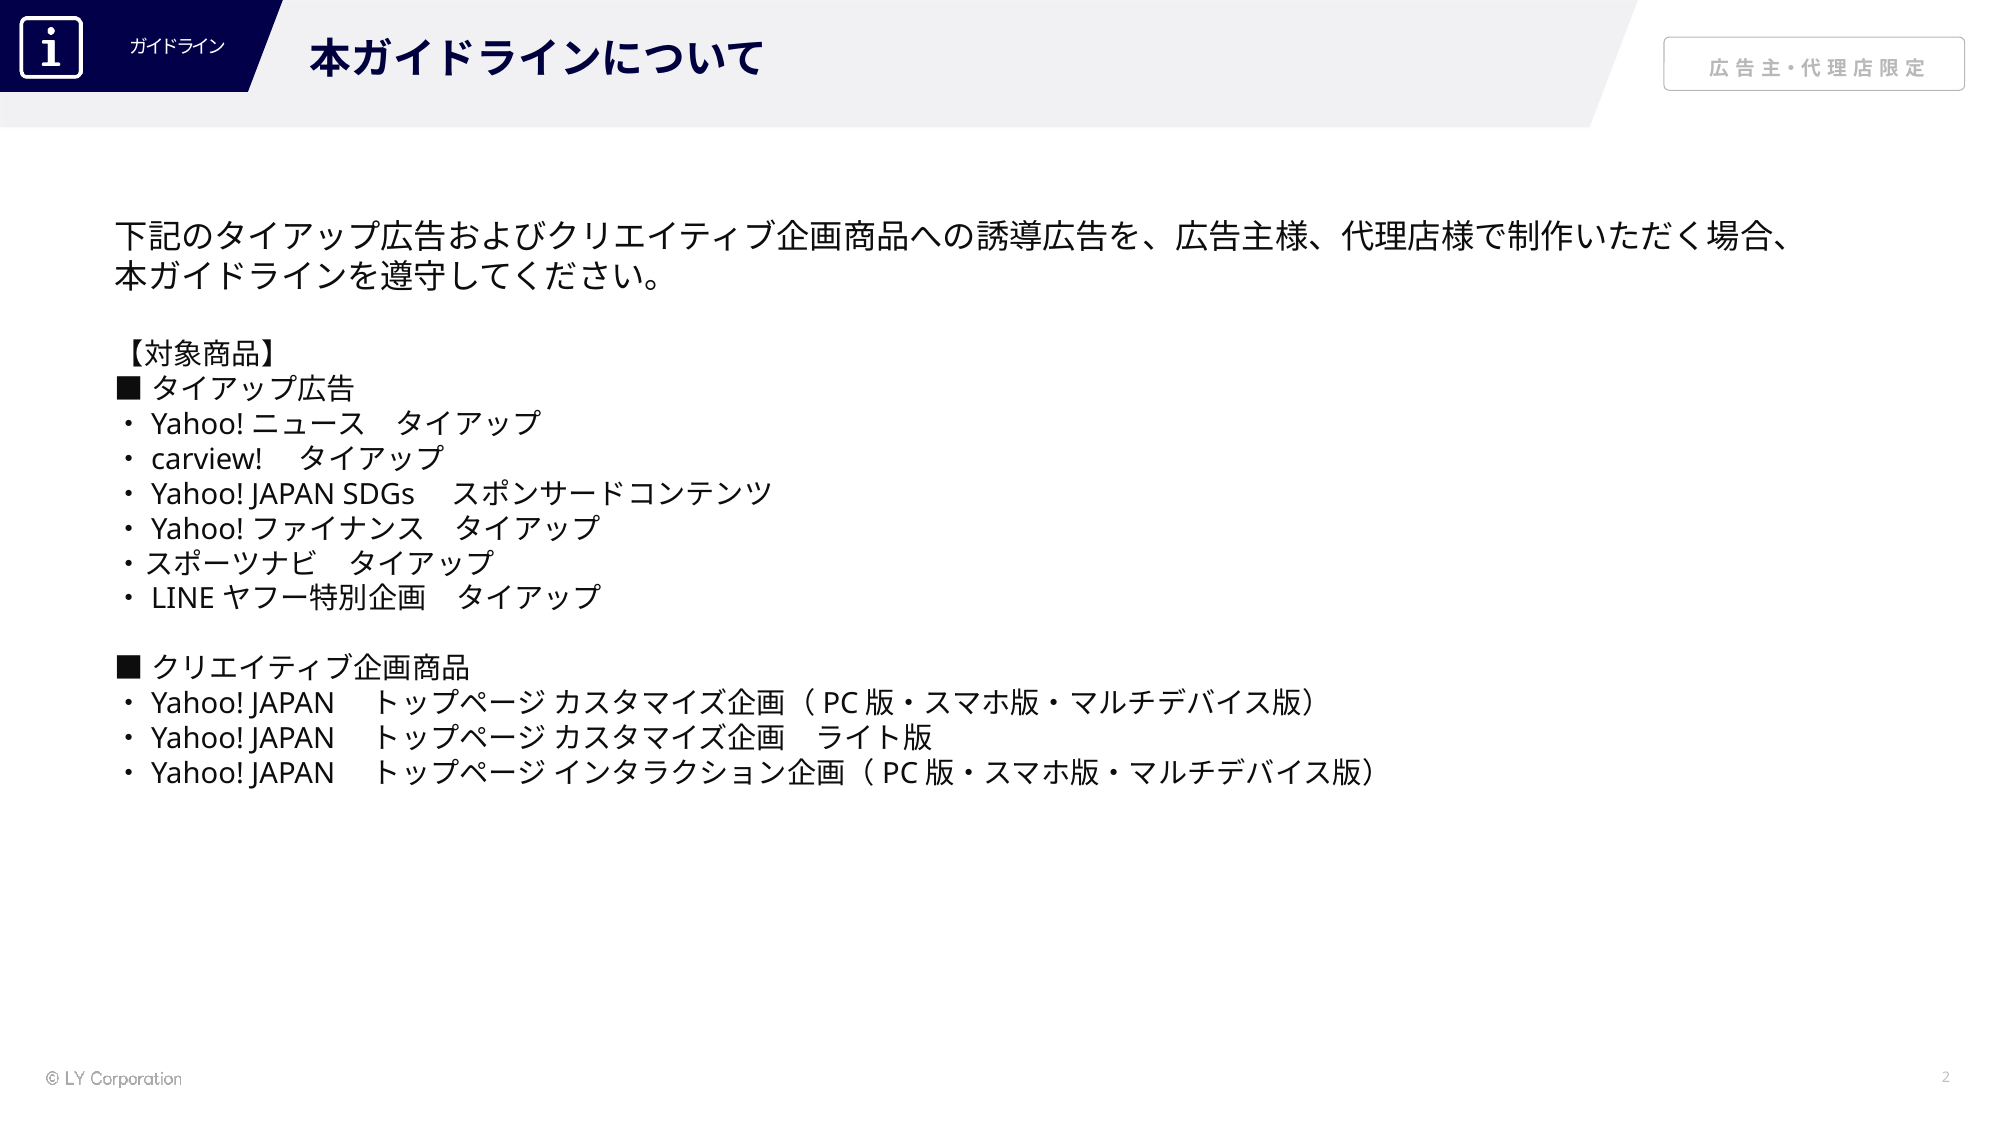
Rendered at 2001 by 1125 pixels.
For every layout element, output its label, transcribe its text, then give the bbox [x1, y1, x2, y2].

picture [46, 1071, 181, 1088]
text_box 本ガイドラインについて [309, 32, 2000, 125]
list ガイドライン [129, 11, 272, 79]
picture [9, 5, 92, 87]
text_box 下記のタイアップ広告およびクリエイティブ企画商品への誘導広告を、広告主様、代理店様で制作いただく場合、 本ガイドラインを遵守してください。 【対象商品】 ■タイアップ広告 ・Yahoo!ニュース タイアップ ・carview! タイアップ ・Yahoo! JAPAN SDGs スポンサードコンテンツ ・Yahoo!ファイナンス タイアップ ・スポーツナビ タイアップ ・LINEヤフー特別企画 タイアップ ■クリエイティブ企画商品 ・Yahoo! JAPAN トップページ カスタマイズ企画（PC版・スマホ版・マルチデバイス版） ・Yahoo! JAPAN トップページ カスタマイズ企画 ライト版 ・Yahoo! JAPAN トップページ インタラクション企画（PC版・スマホ版・マルチデバイス版） [100, 207, 1866, 797]
